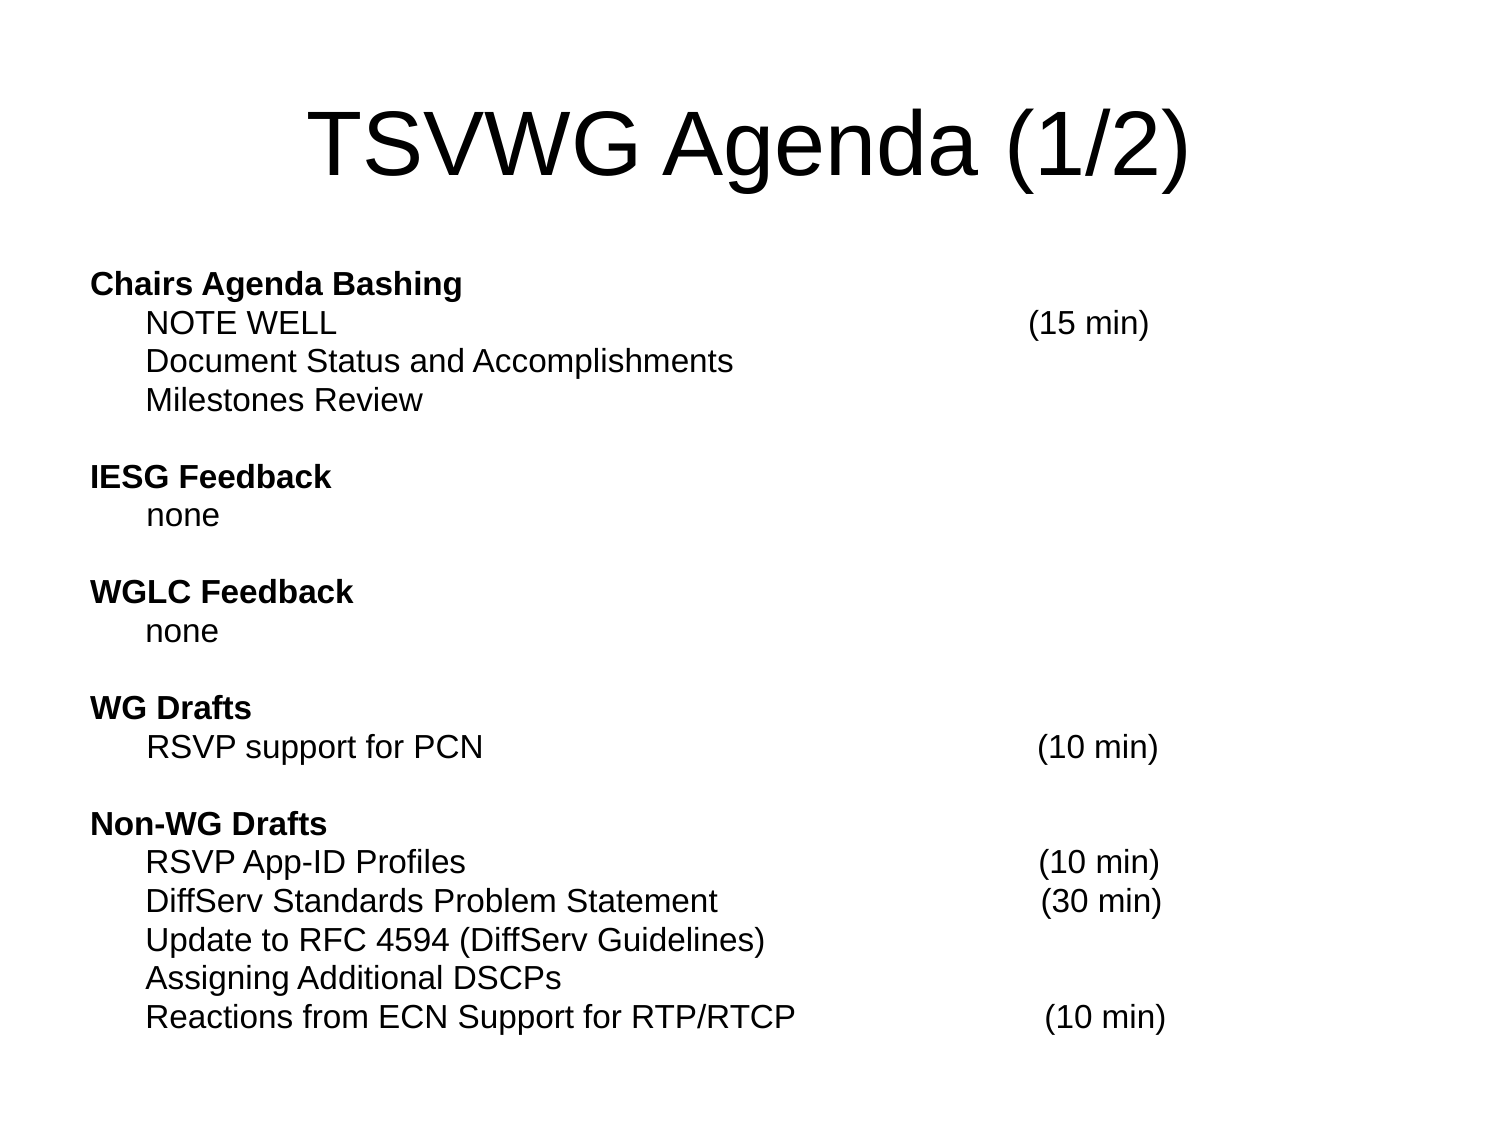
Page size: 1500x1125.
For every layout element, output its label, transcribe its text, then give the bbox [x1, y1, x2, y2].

list Chairs Agenda Bashing NOTE WELL (15 min) Document Status and Accomplishments Milestones Review IESG Feedback none WGLC Feedback none WG Drafts RSVP support for PCN (10 min) Non-WG Drafts RSVP App-ID Profiles (10 min) DiffServ Standards Problem Statement (30 min) Update to RFC 4594 (DiffServ Guidelines) Assigning Additional DSCPs Reactions from ECN Support for RTP/RTCP (10 min) [74, 262, 1476, 1088]
title TSVWG Agenda (1/2) [74, 44, 1426, 233]
